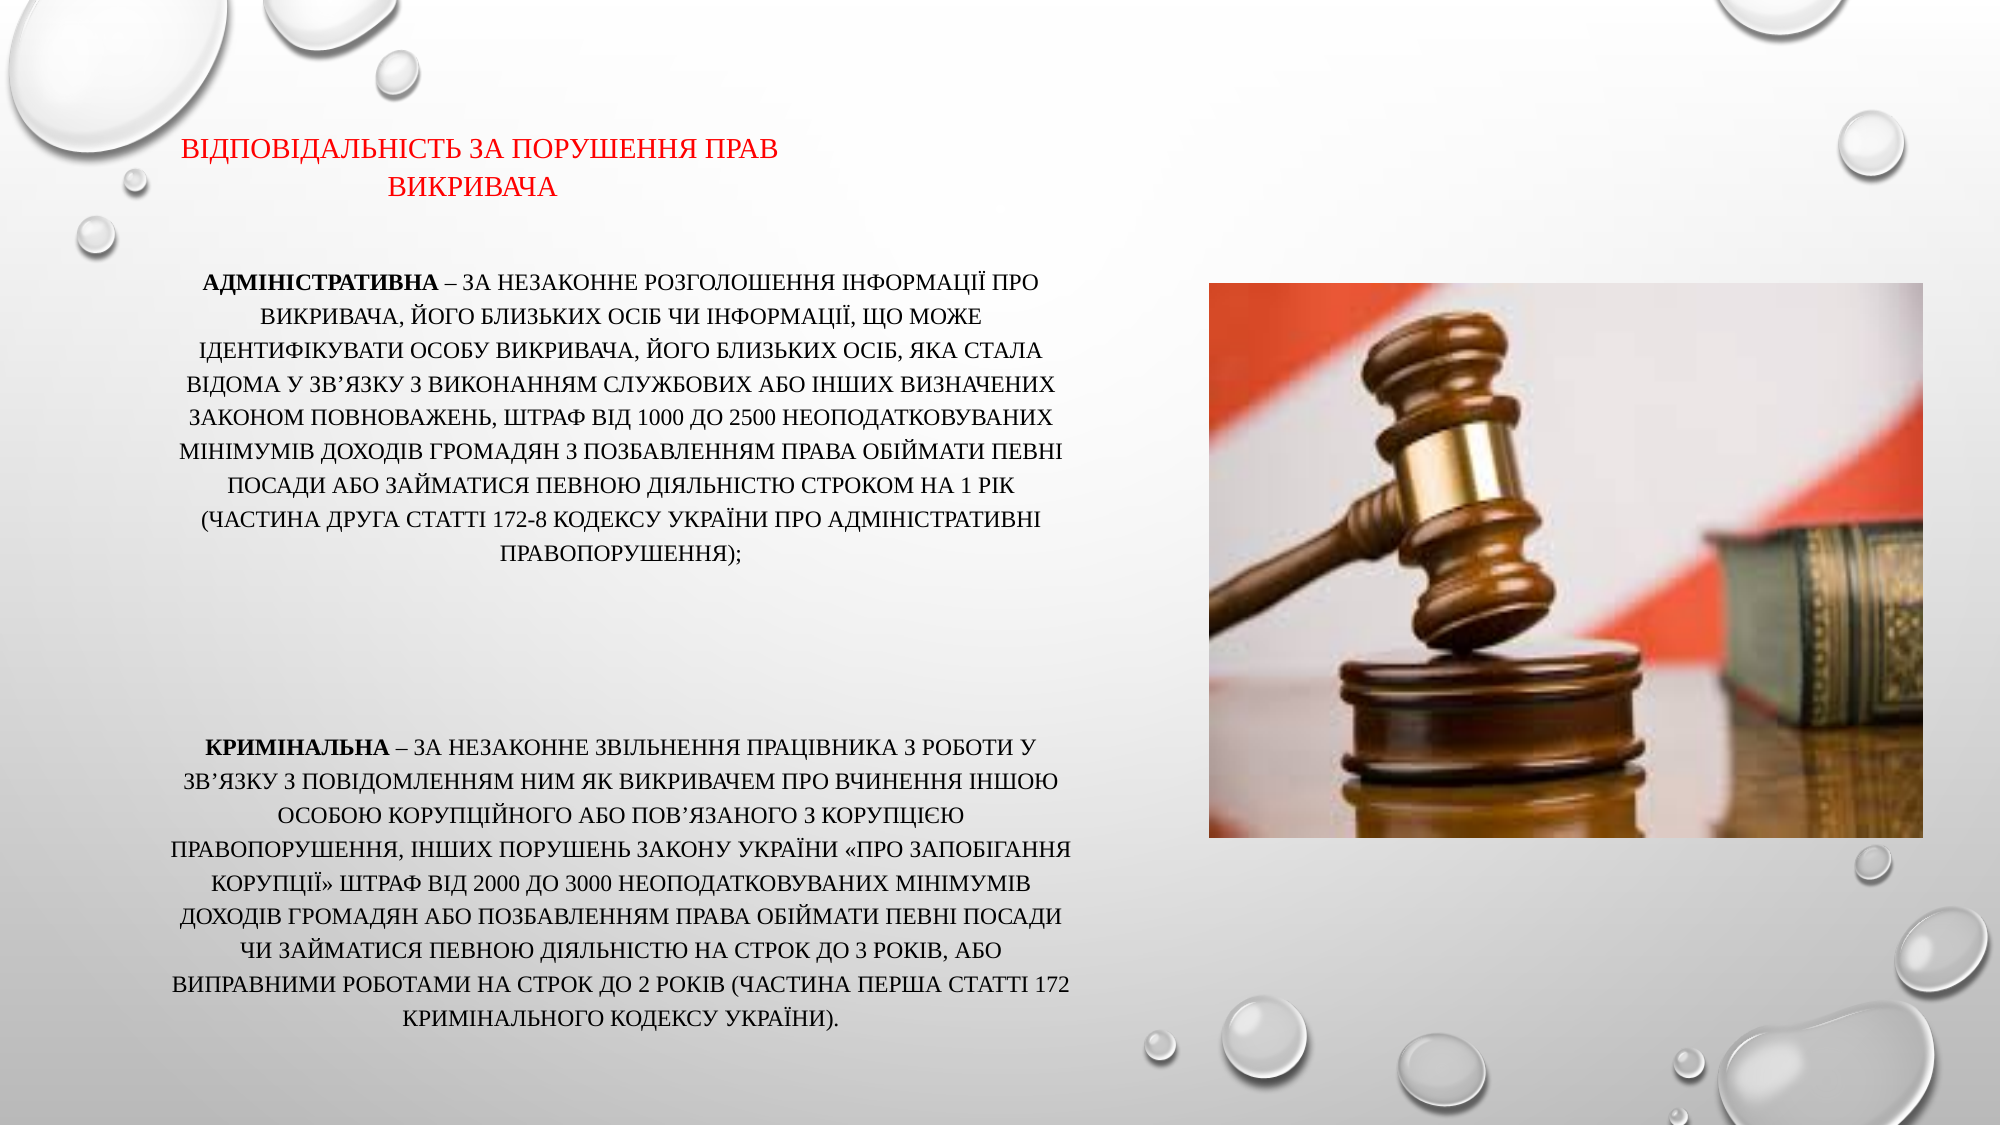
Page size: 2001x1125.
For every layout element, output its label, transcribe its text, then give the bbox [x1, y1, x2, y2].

list адміністративна – за незаконне розголошення інформації про викривача, його близьких осіб чи інформації, що може ідентифікувати особу викривача, його близьких осіб, яка стала відома у зв’язку з виконанням службових або інших визначених законом повноважень, штраф від 1000 до 2500 неоподатковуваних мінімумів доходів громадян з позбавленням права обіймати певні посади або займатися певною діяльністю строком на 1 рік (частина друга статті 172-8 Кодексу України про адміністративні правопорушення); кримінальна – за незаконне звільнення працівника з роботи у зв’язку з повідомленням ним як викривачем про вчинення іншою особою корупційного або пов’язаного з корупцією правопорушення, інших порушень Закону України «Про запобігання корупції» штраф від 2000 до 3000 неоподатковуваних мінімумів доходів громадян або позбавленням права обіймати певні посади чи займатися певною діяльністю на строк до 3 років, або виправними роботами на строк до 2 років (частина перша статті 172 Кримінального кодексу України). [149, 210, 1092, 1041]
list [1209, 283, 1924, 838]
title відповідальність за порушення прав викривача [149, 99, 796, 210]
picture [0, 0, 2000, 1125]
